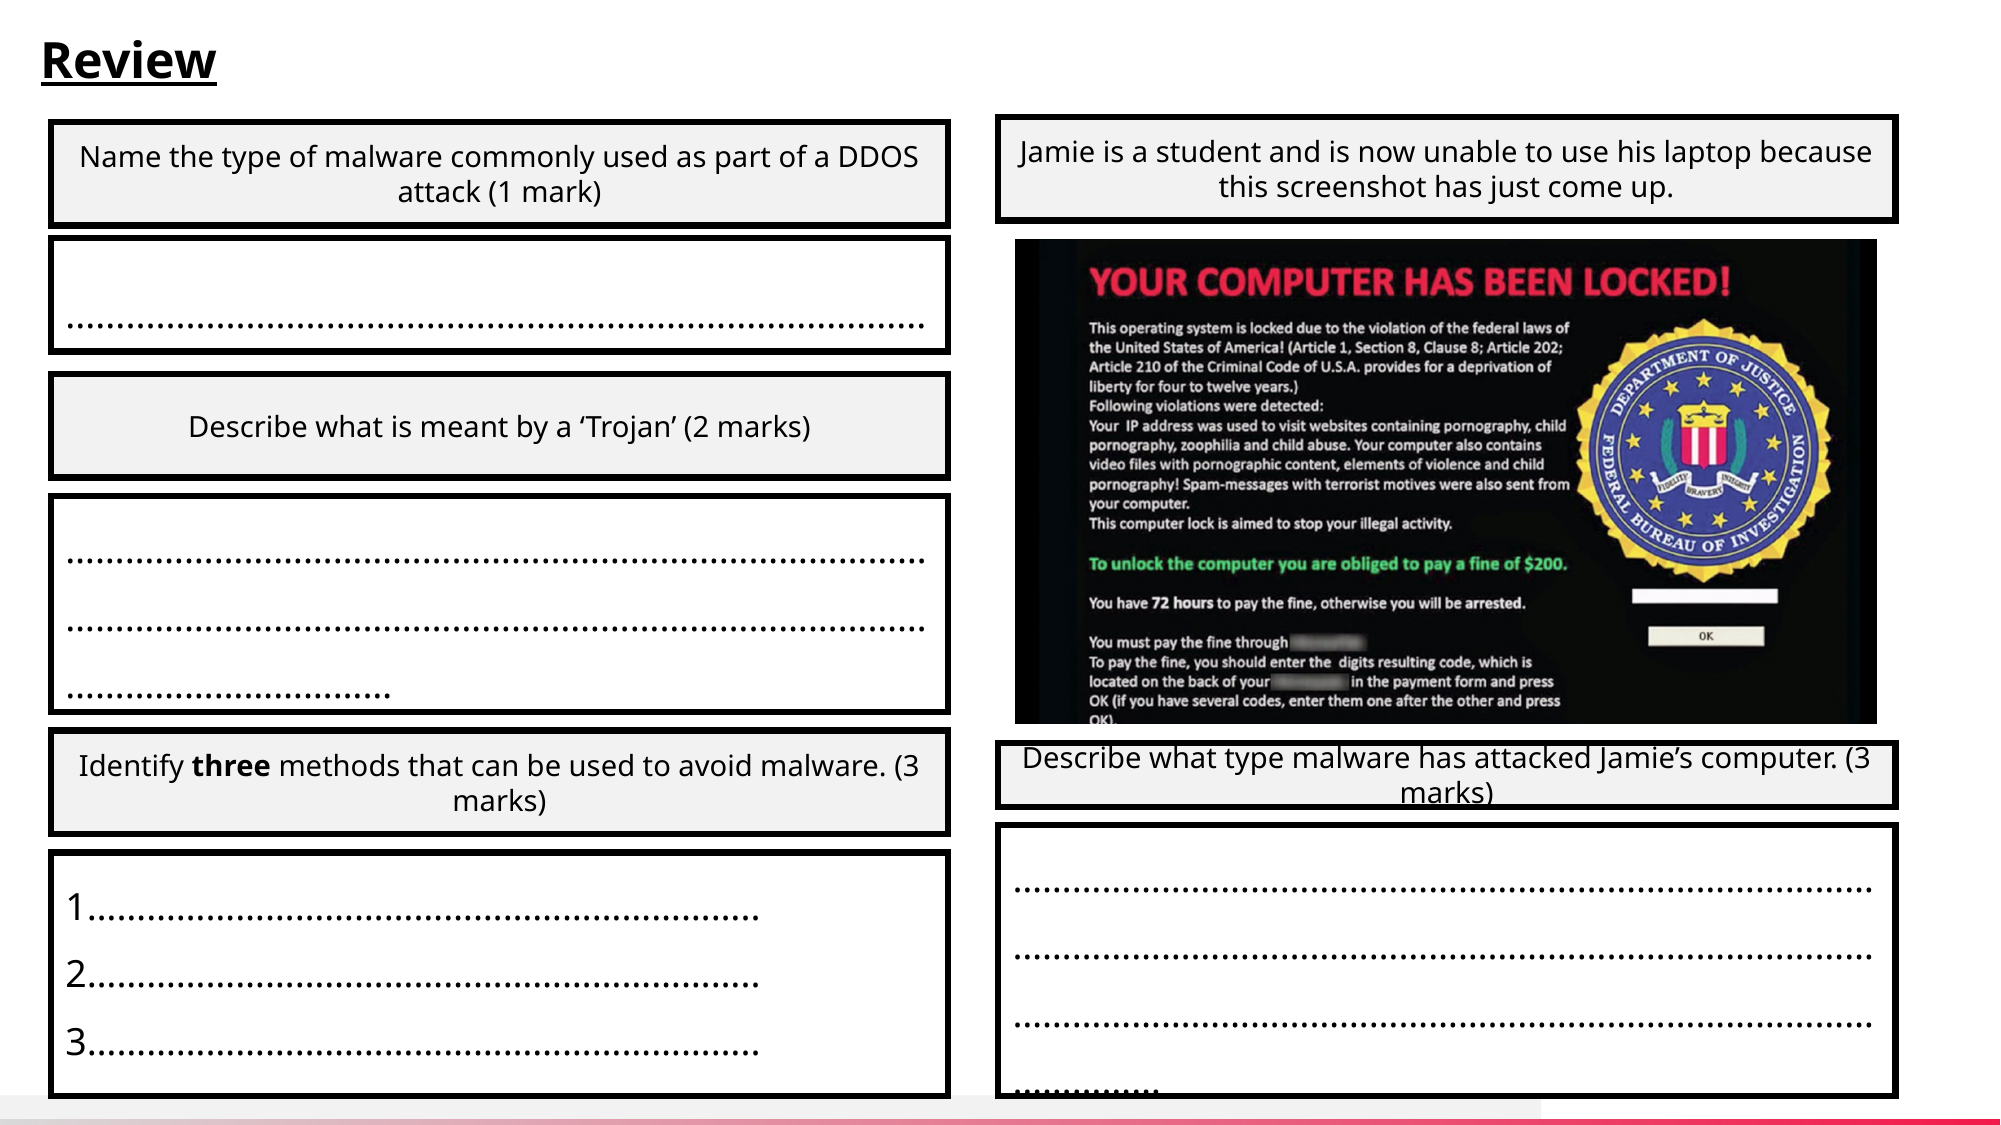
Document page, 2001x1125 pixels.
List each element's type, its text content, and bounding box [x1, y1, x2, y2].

text_box Describe what type malware has attacked Jamie’s computer. (3 marks) [997, 742, 1896, 808]
text_box …………………………………………………………………………………………………………………………………………………………………………………………………………………………………………………… [997, 824, 1896, 1097]
text_box Name the type of malware commonly used as part of a DDOS attack (1 mark) [50, 121, 949, 227]
text_box ……………………………………………………………………………………………………………………………………………………………………………………… [50, 495, 949, 713]
text_box 1………………………………………………………….. 2………………………………………………………….. 3………………………………………………………….. [50, 851, 949, 1097]
text_box Review [25, 21, 1643, 156]
text_box Jamie is a student and is now unable to use his laptop because this screenshot has just come up. [997, 116, 1896, 222]
picture [1015, 239, 1877, 724]
text_box Describe what is meant by a ‘Trojan’ (2 marks) [50, 373, 949, 479]
text_box ........................................................................................................ [50, 237, 949, 352]
text_box Identify three methods that can be used to avoid malware. (3 marks) [50, 729, 949, 835]
